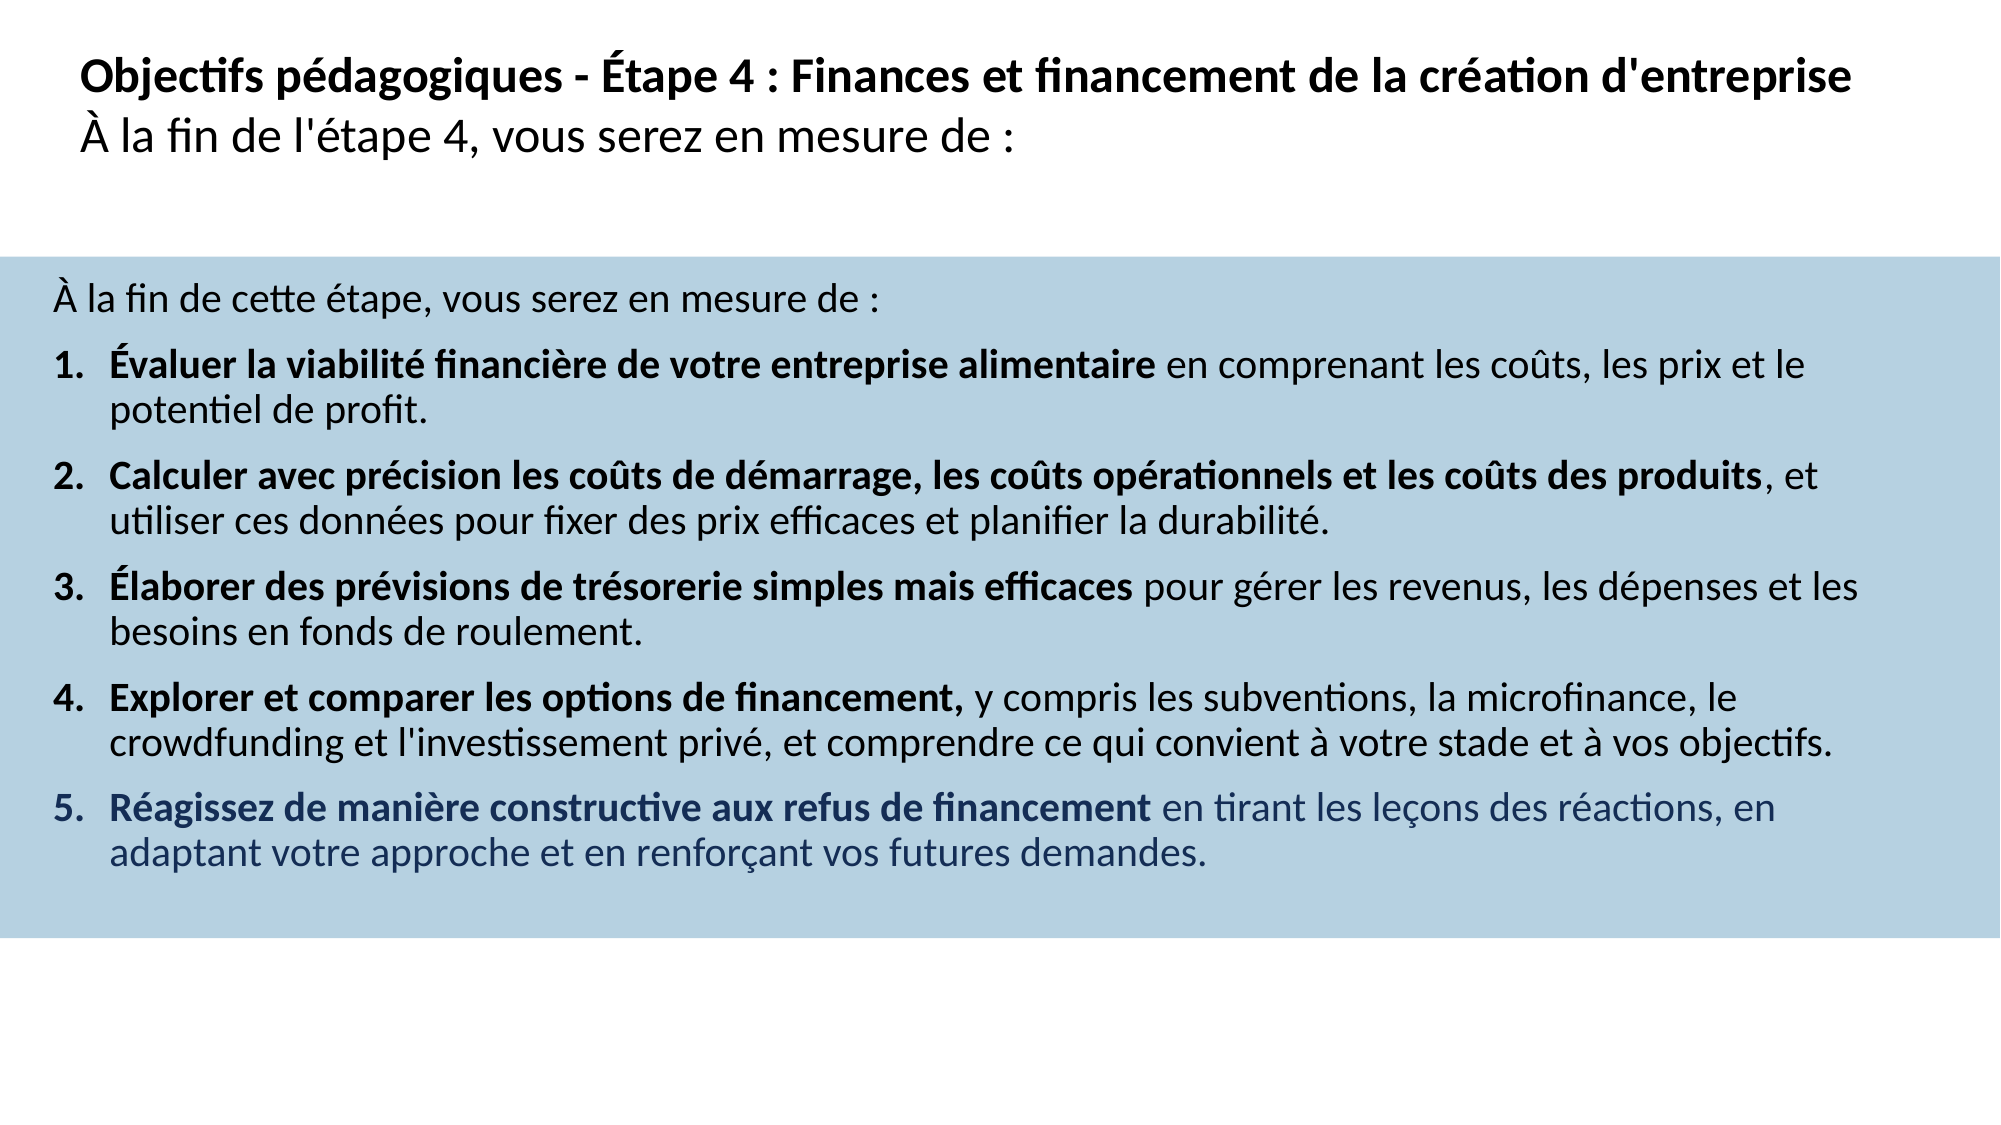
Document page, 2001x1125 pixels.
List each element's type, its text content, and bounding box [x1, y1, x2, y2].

text_box [0, 256, 2000, 939]
list À la fin de cette étape, vous serez en mesure de : Évaluer la viabilité financière de votre entreprise alimentaire en comprenant les coûts, les prix et le potentiel de profit. Calculer avec précision les coûts de démarrage, les coûts opérationnels et les coûts des produits, et utiliser ces données pour fixer des prix efficaces et planifier la durabilité. Élaborer des prévisions de trésorerie simples mais efficaces pour gérer les revenus, les dépenses et les besoins en fonds de roulement. Explorer et comparer les options de financement, y compris les subventions, la microfinance, le crowdfunding et l'investissement privé, et comprendre ce qui convient à votre stade et à vos objectifs. Réagissez de manière constructive aux refus de financement en tirant les leçons des réactions, en adaptant votre approche et en renforçant vos futures demandes. [38, 269, 1938, 887]
text_box Objectifs pédagogiques - Étape 4 : Finances et financement de la création d'entreprise À la fin de l'étape 4, vous serez en mesure de : [65, 35, 1938, 171]
